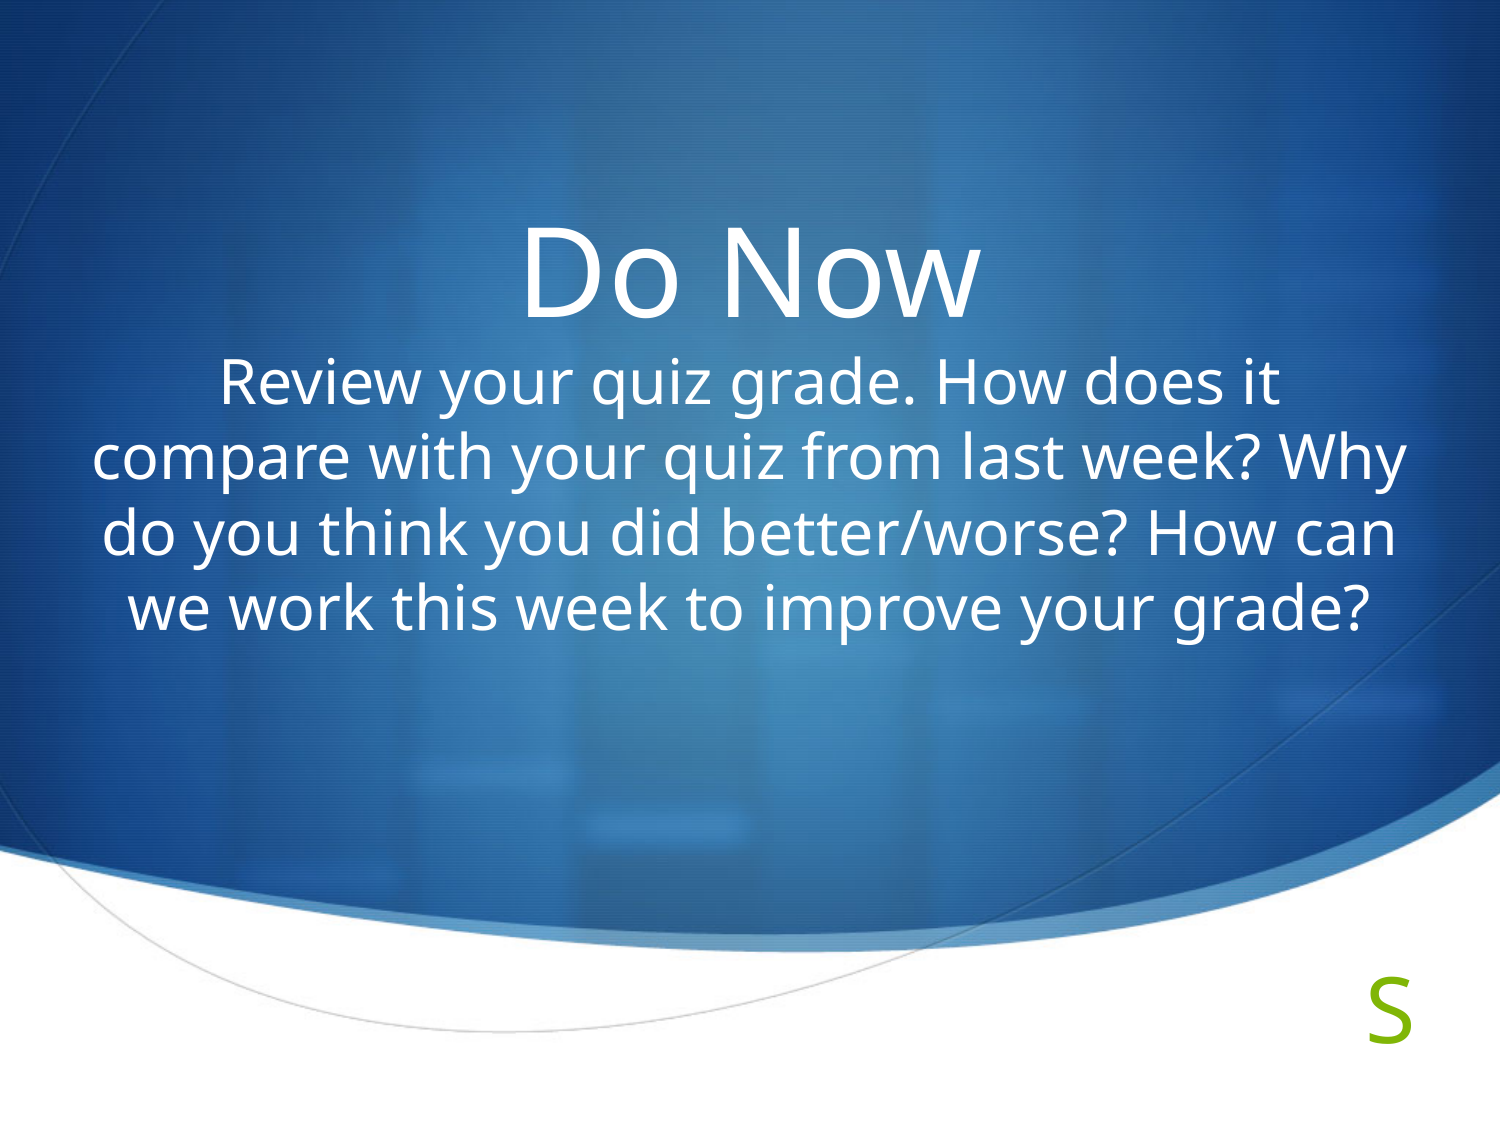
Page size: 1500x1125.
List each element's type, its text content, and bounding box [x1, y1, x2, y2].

subtitle Review your quiz grade. How does it compare with your quiz from last week? Why do you think you did better/worse? How can we work this week to improve your grade? [75, 342, 1425, 718]
picture [0, 0, 1500, 1125]
title Do Now [75, 25, 1425, 342]
